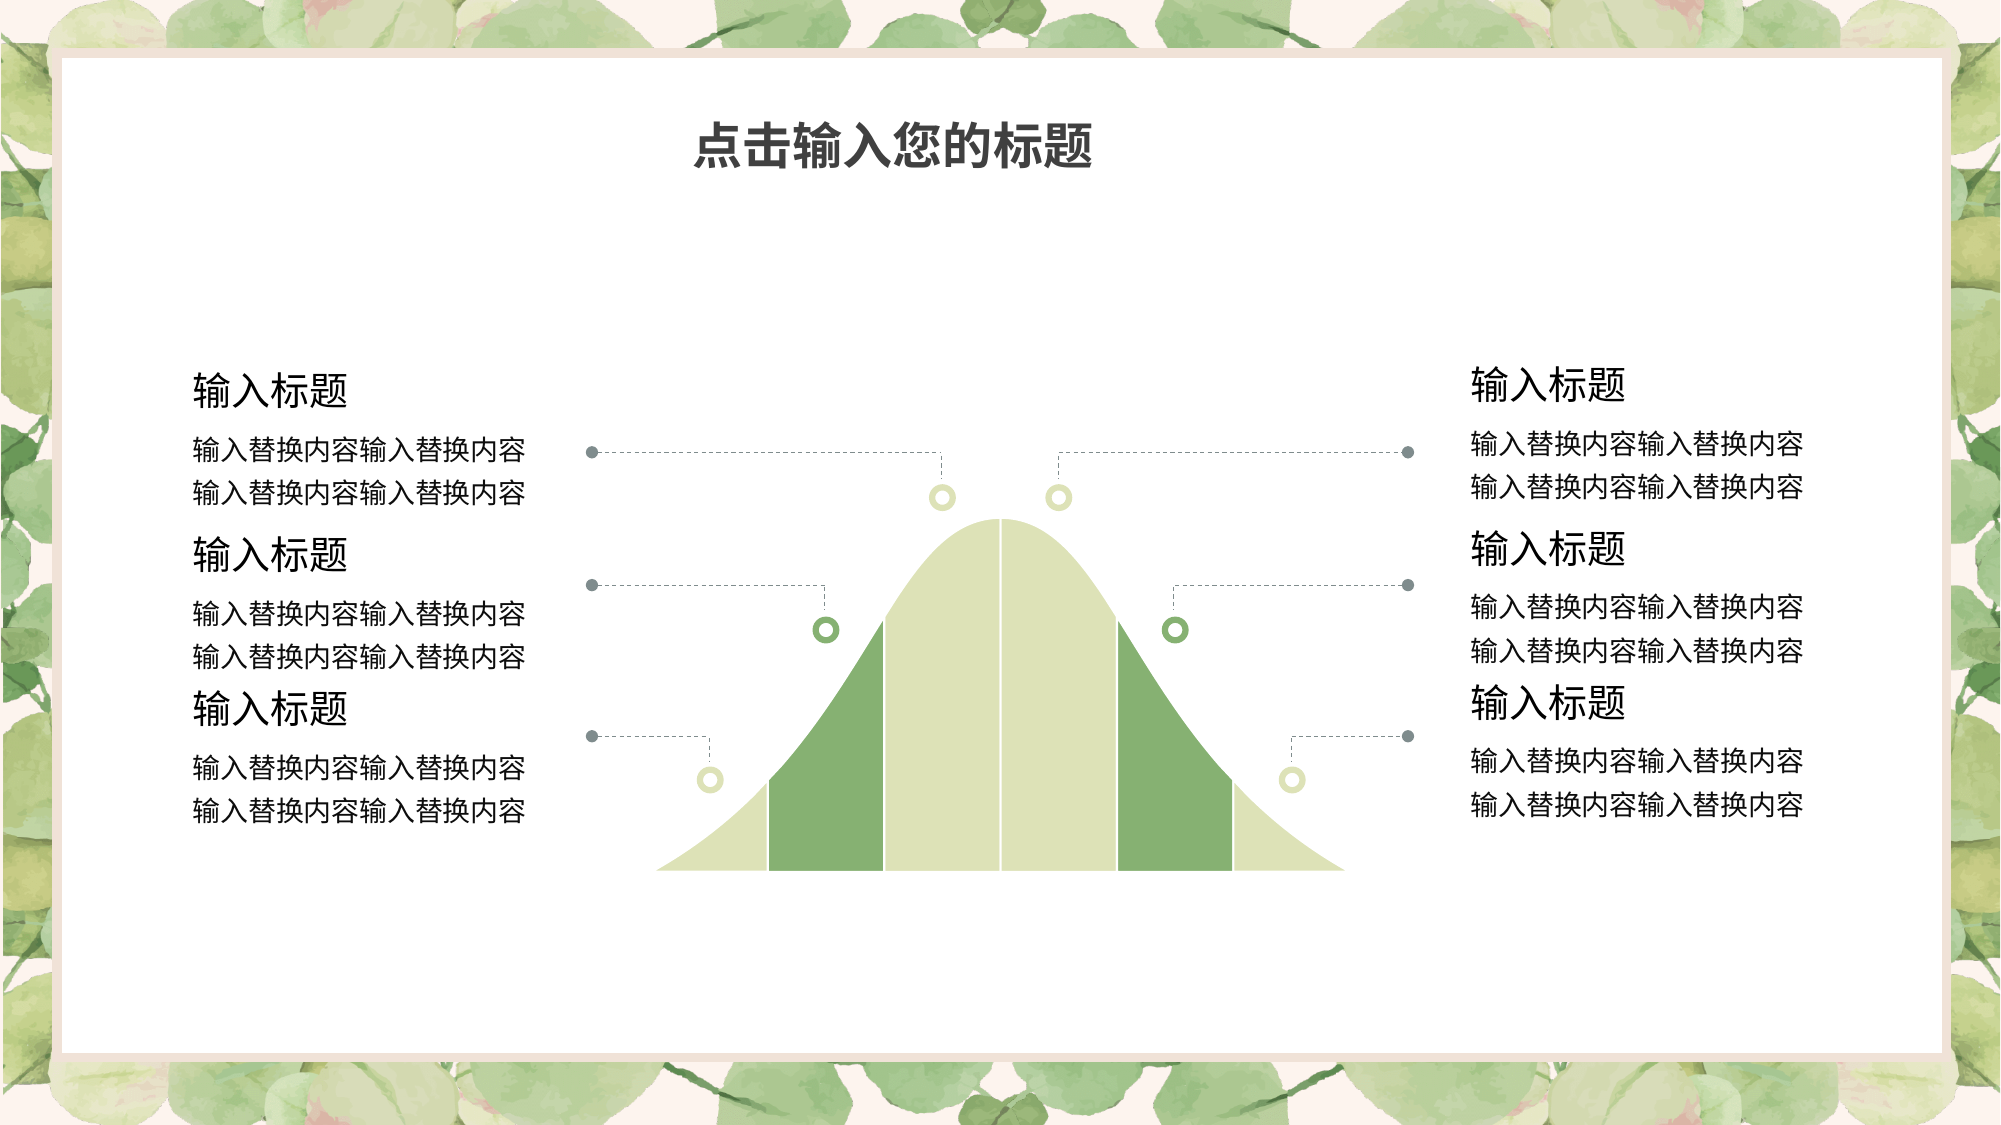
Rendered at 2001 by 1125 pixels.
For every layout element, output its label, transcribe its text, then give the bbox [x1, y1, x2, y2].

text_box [177, 359, 1000, 872]
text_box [1233, 670, 1823, 872]
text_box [1000, 352, 1823, 872]
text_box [177, 522, 885, 872]
picture [2, 1, 2001, 1125]
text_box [1116, 516, 1823, 872]
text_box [177, 676, 768, 872]
text_box 点击输入您的标题 [693, 113, 1307, 175]
